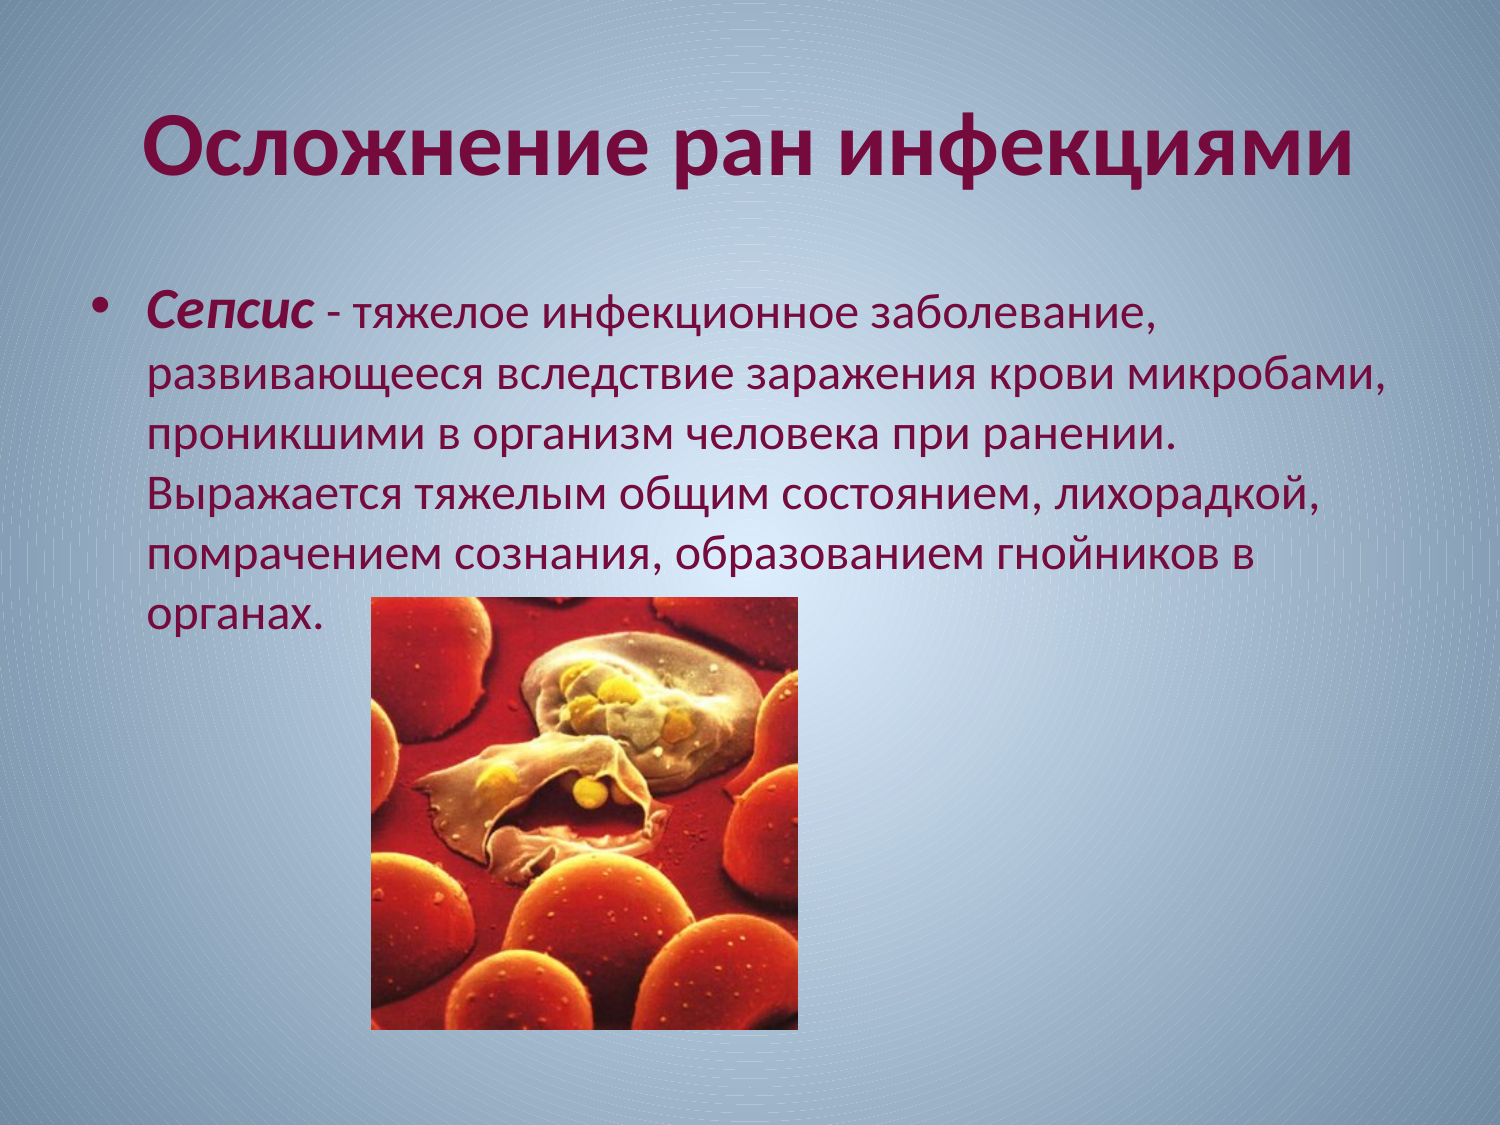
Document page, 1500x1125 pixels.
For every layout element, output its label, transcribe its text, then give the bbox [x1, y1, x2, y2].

title Осложнение ран инфекциями [75, 45, 1425, 233]
list Сепсис - тяжелое инфекционное заболевание, развивающееся вследствие заражения крови микробами, проникшими в организм человека при ранении. Выражается тяжелым общим состоянием, лихорадкой, помрачением сознания, образованием гнойников в органах. [75, 262, 1425, 705]
picture [371, 597, 798, 1031]
